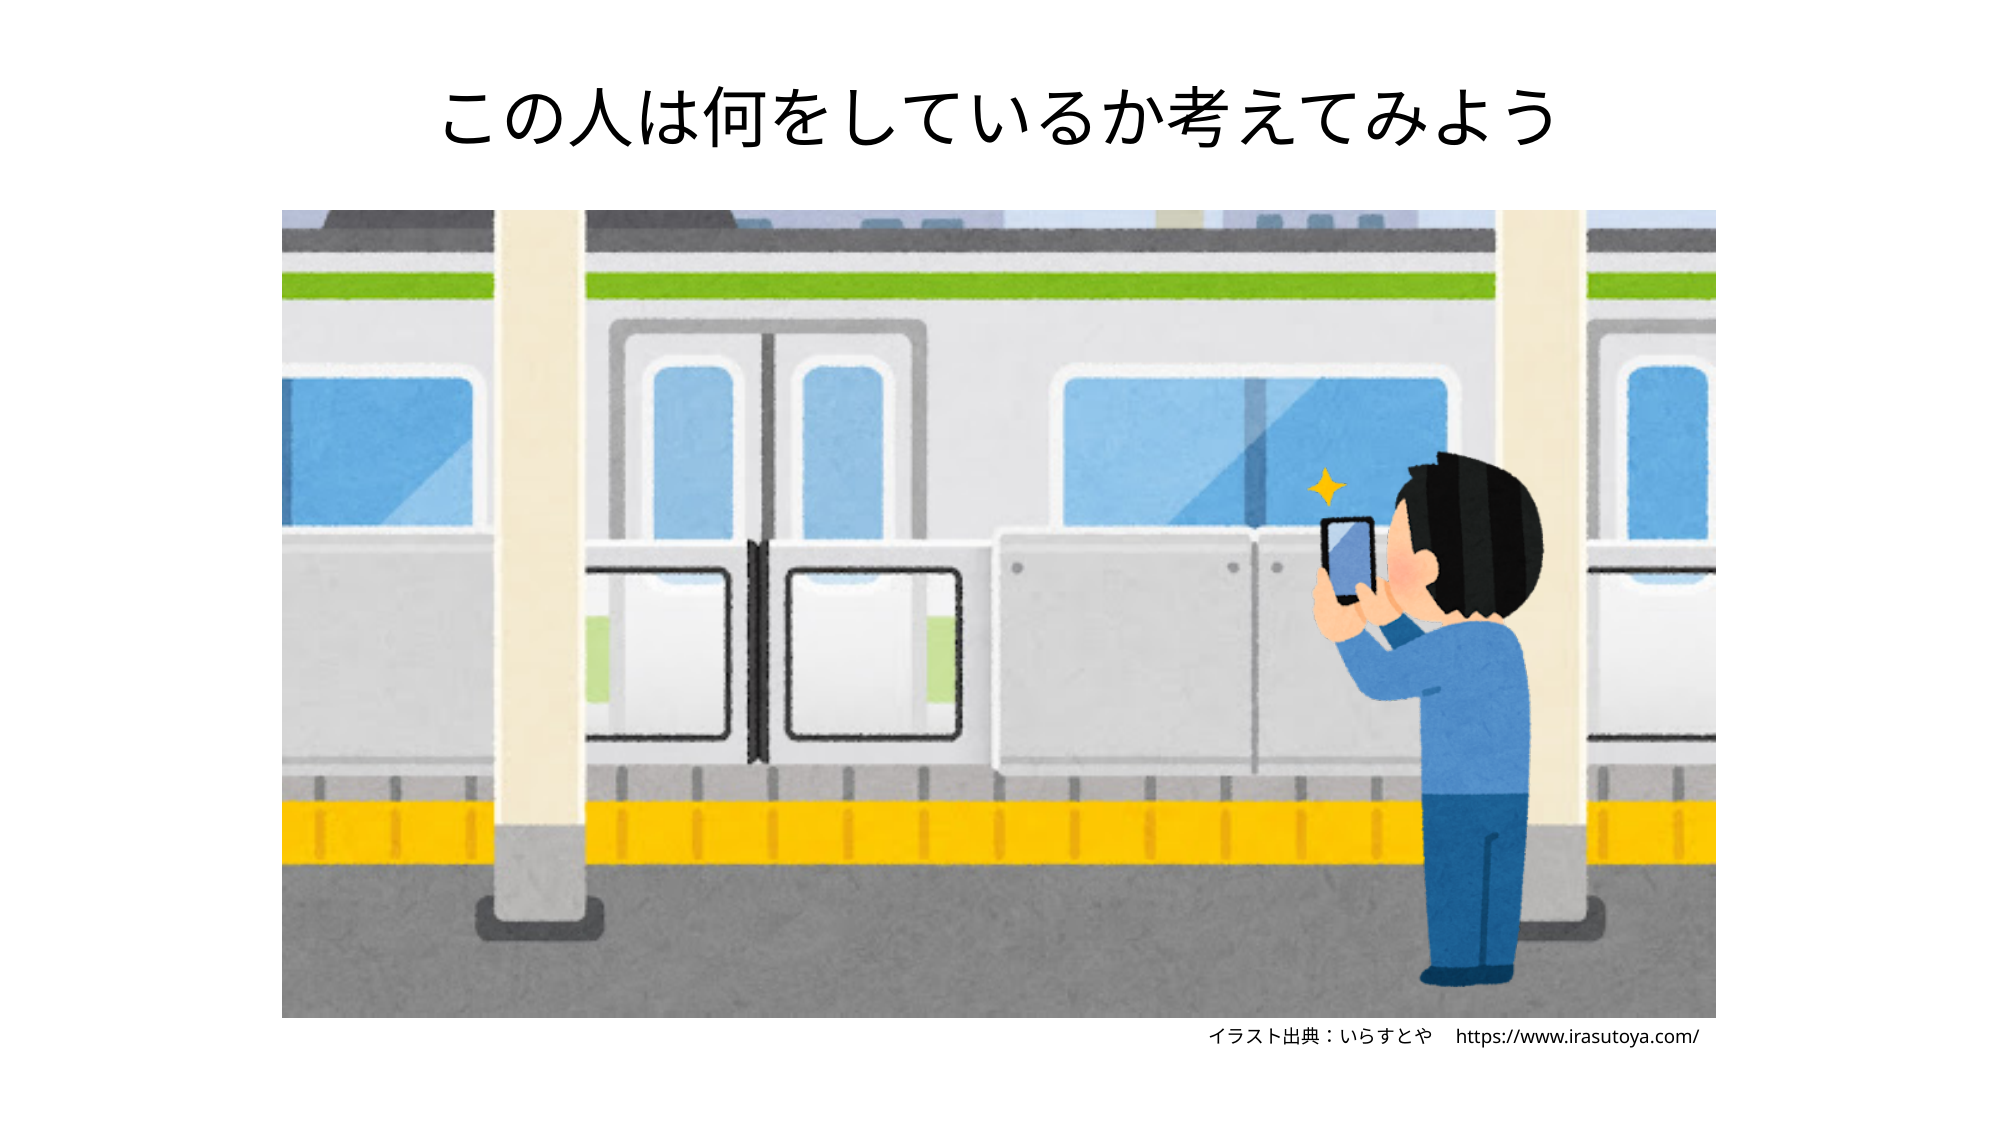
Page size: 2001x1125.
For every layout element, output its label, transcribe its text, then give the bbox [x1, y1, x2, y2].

text_box イラスト出典：いらすとや https://www.irasutoya.com/ [1193, 1017, 1752, 1055]
text_box この人は何をしているか考えてみよう [419, 68, 1579, 164]
picture [282, 209, 1717, 1018]
